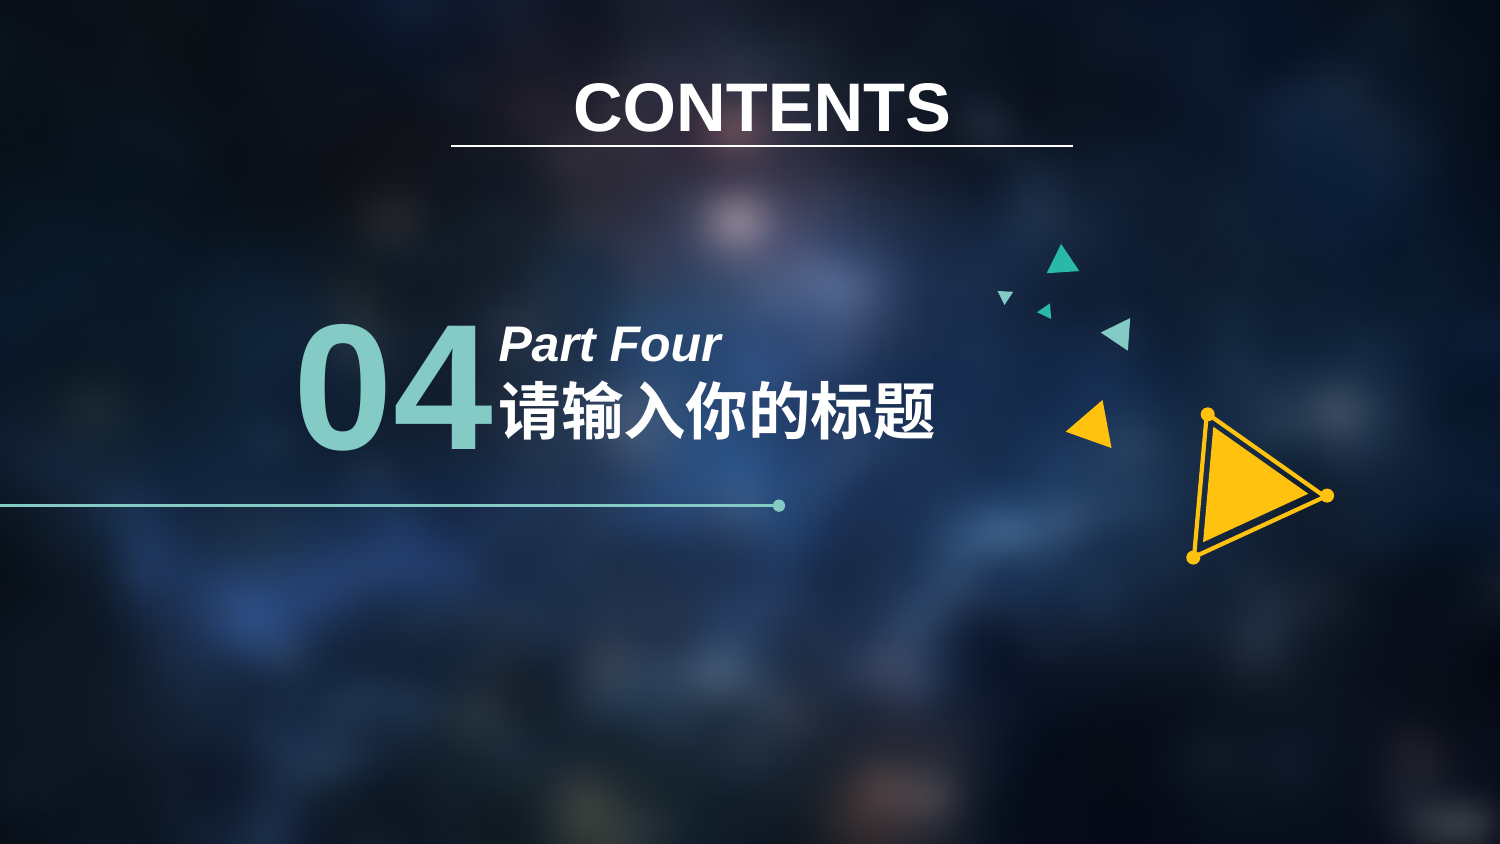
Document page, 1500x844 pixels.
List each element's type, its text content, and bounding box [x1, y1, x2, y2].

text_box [969, 282, 1352, 548]
text_box 04 [293, 269, 494, 486]
picture [0, 0, 1500, 844]
text_box 请输入你的标题 [487, 366, 964, 453]
text_box Part Four [487, 305, 779, 377]
text_box CONTENTS [573, 62, 952, 145]
